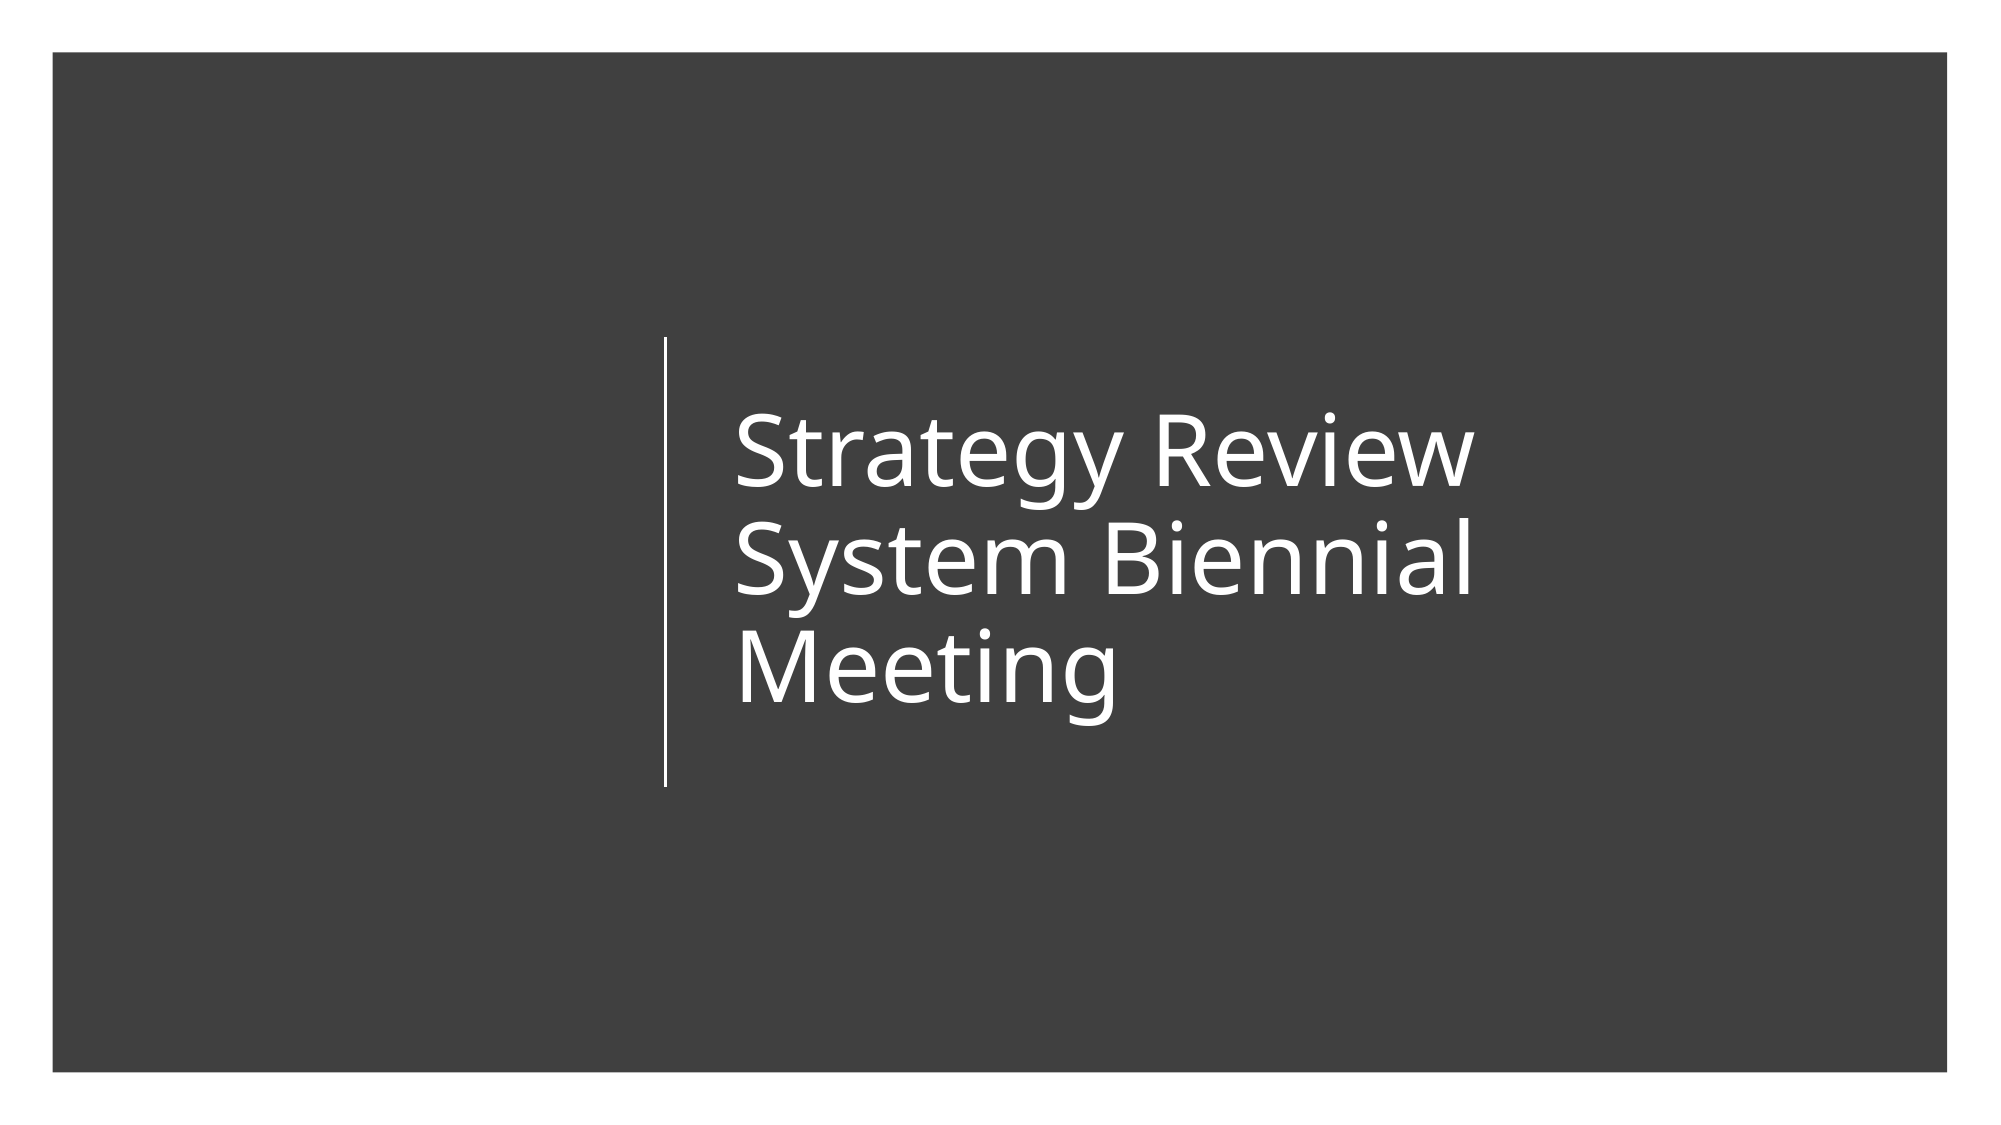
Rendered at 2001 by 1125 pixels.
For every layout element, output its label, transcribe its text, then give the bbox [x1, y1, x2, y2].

title Strategy Review System Biennial Meeting [718, 158, 1829, 967]
text_box [52, 51, 1948, 1073]
